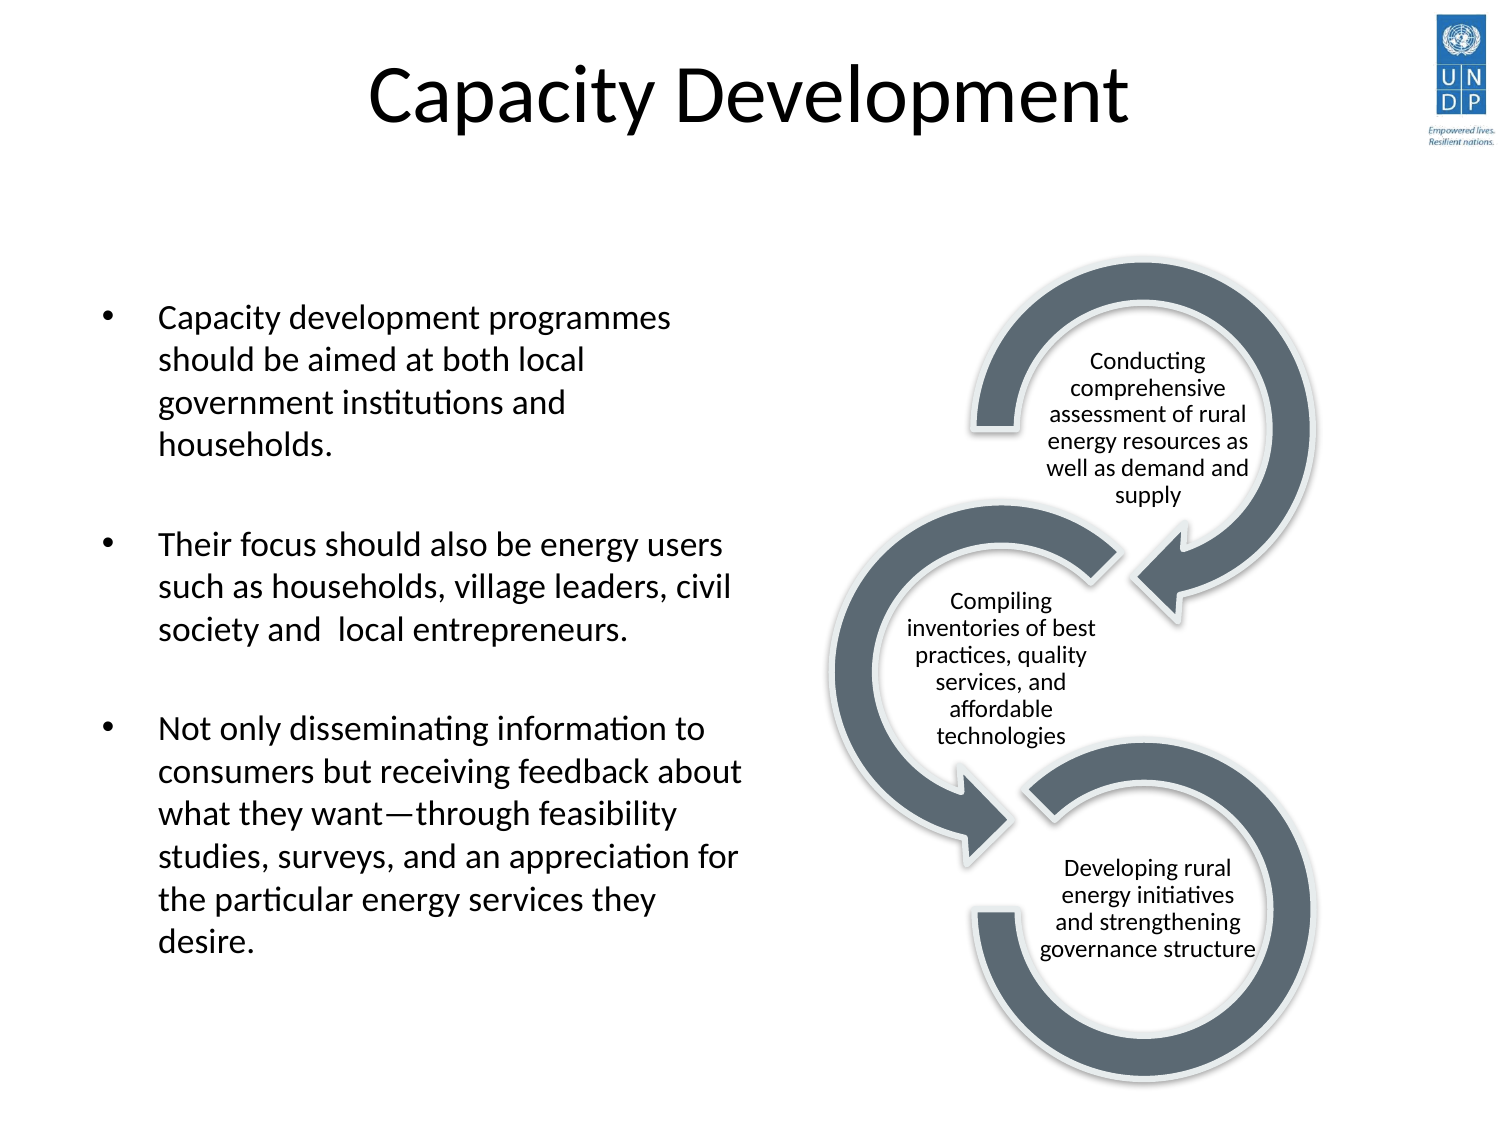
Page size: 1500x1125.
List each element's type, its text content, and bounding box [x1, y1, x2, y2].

title Capacity Development [75, 0, 1425, 183]
list Capacity development programmes should be aimed at both local government institutions and households. Their focus should also be energy users such as households, village leaders, civil society and local entrepreneurs. Not only disseminating information to consumers but receiving feedback about what they want—through feasibility studies, surveys, and an appreciation for the particular energy services they desire. [86, 286, 762, 1094]
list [690, 243, 1459, 1065]
picture [1425, 12, 1500, 149]
